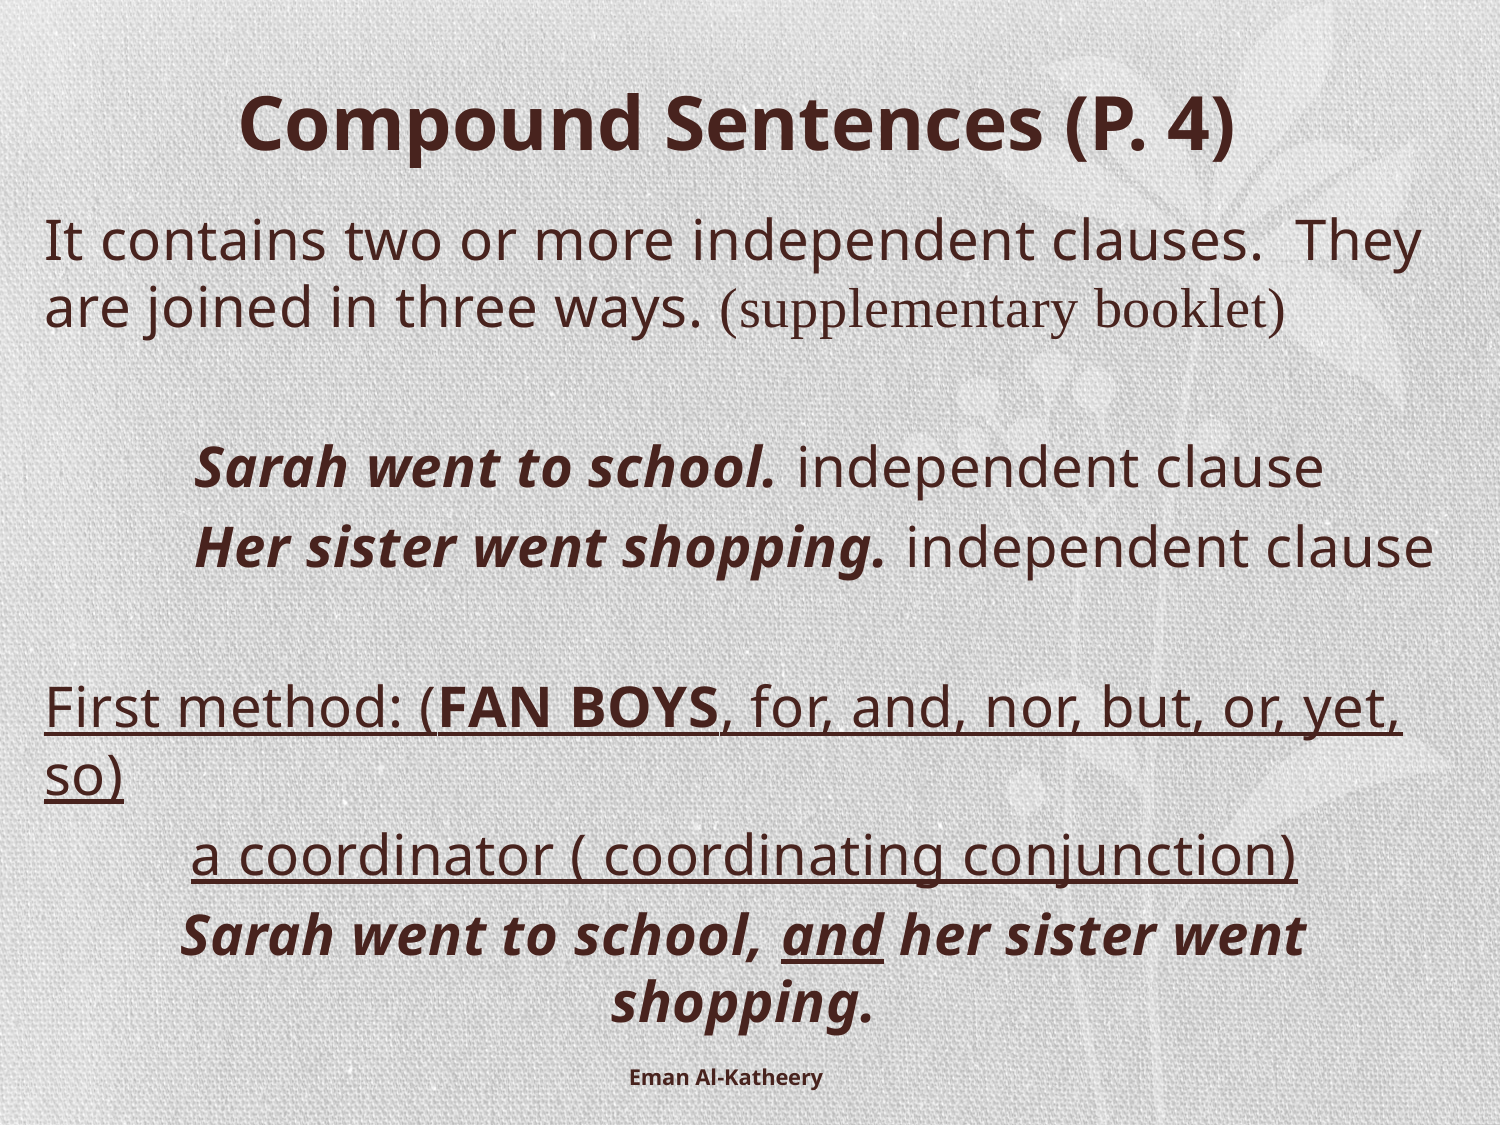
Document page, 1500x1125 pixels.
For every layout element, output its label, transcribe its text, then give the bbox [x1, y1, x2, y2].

list It contains two or more independent clauses. They are joined in three ways. (supplementary booklet) Sarah went to school. independent clause Her sister went shopping. independent clause First method: (FAN BOYS, for, and, nor, but, or, yet, so) a coordinator ( coordinating conjunction) Sarah went to school, and her sister went shopping. [29, 196, 1459, 965]
footer Eman Al-Katheery [614, 1054, 1285, 1103]
title Compound Sentences (P. 4) [75, 66, 1425, 173]
